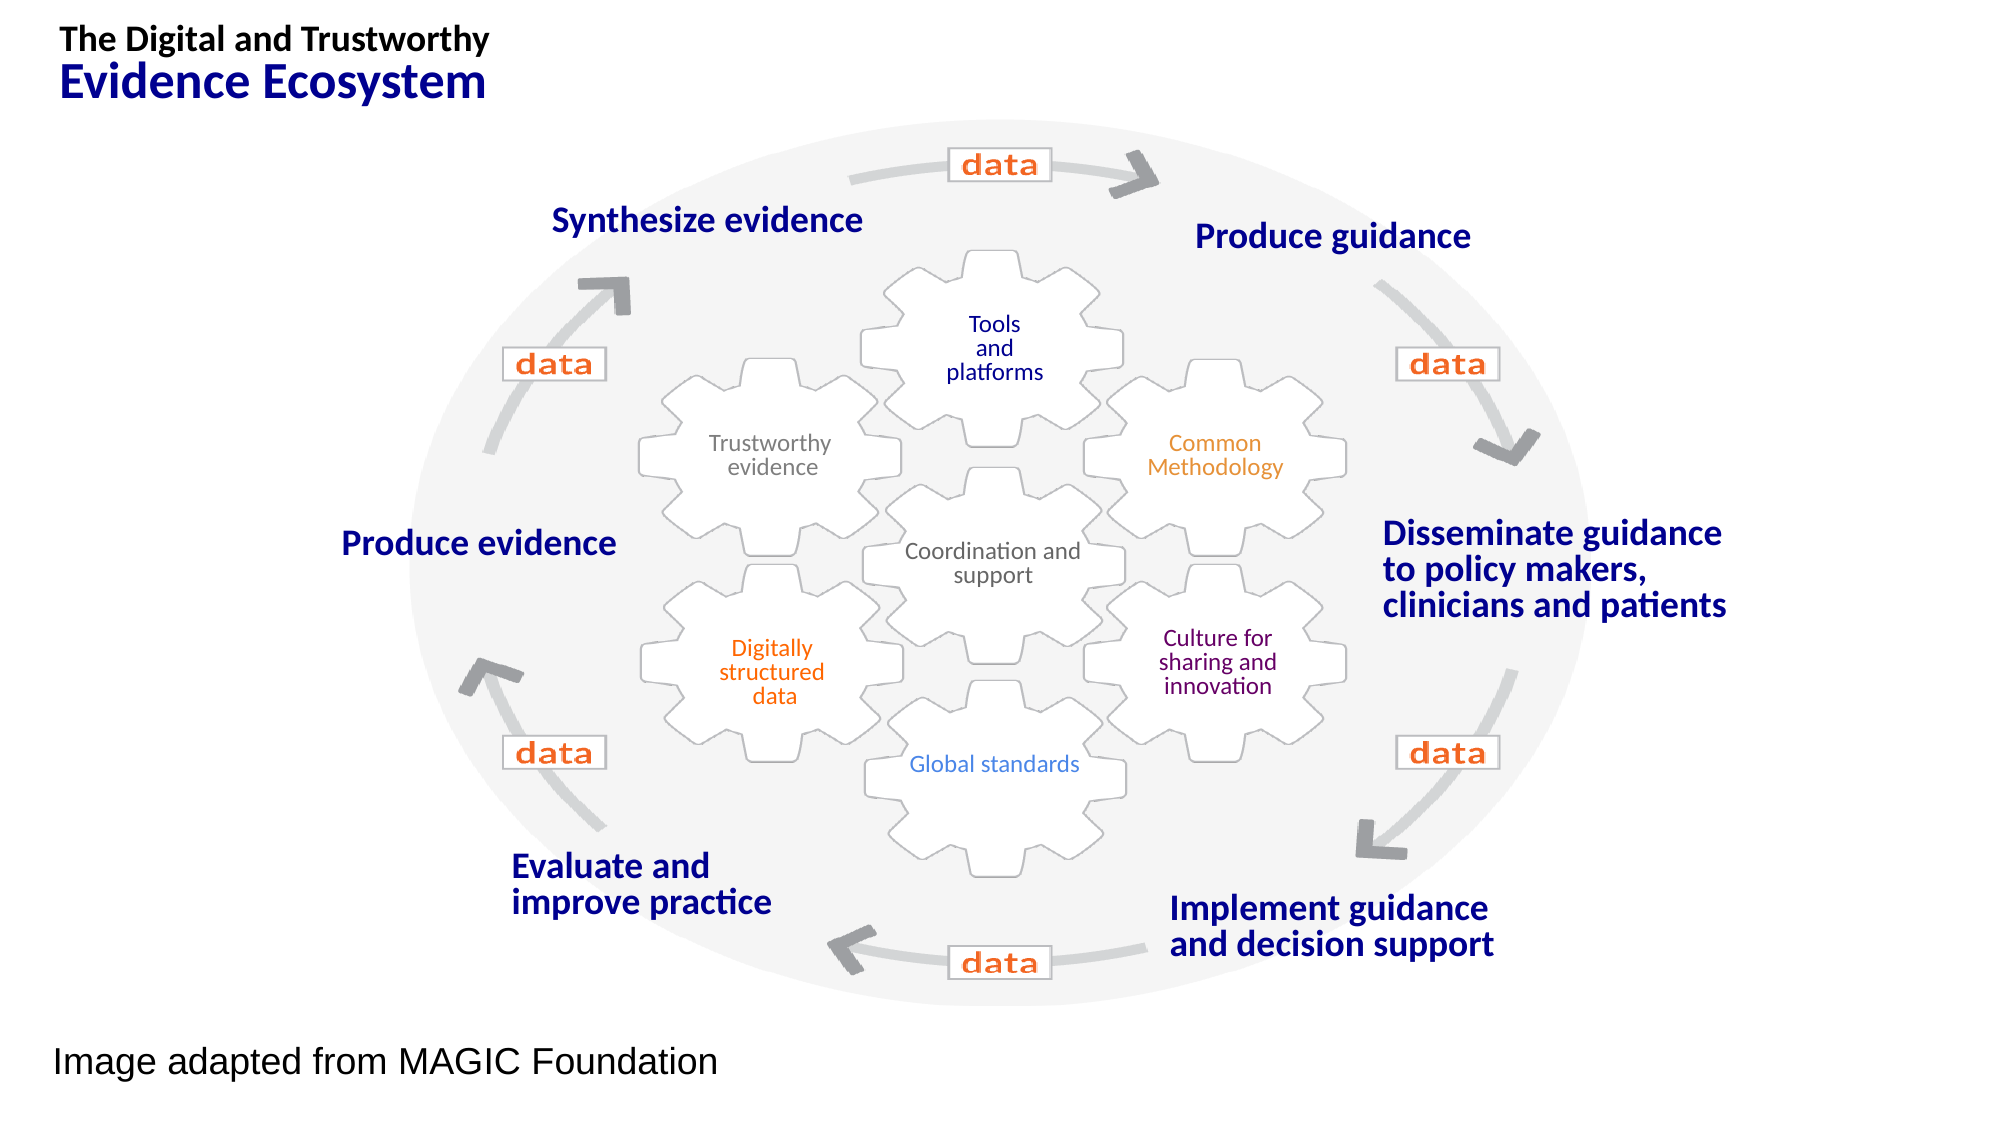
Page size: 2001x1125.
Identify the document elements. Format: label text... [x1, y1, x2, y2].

text_box Produce evidence [326, 519, 791, 572]
text_box Produce guidance [1180, 212, 1645, 264]
text_box Disseminate guidance to policy makers, clinicians and patients [1367, 509, 1752, 632]
picture [409, 119, 1591, 1006]
text_box Implement guidance and decision support [1154, 884, 1539, 972]
text_box Evaluate and improve practice [496, 842, 846, 929]
text_box Image adapted from MAGIC Foundation [37, 1029, 887, 1090]
text_box Synthesize evidence [536, 196, 1001, 248]
